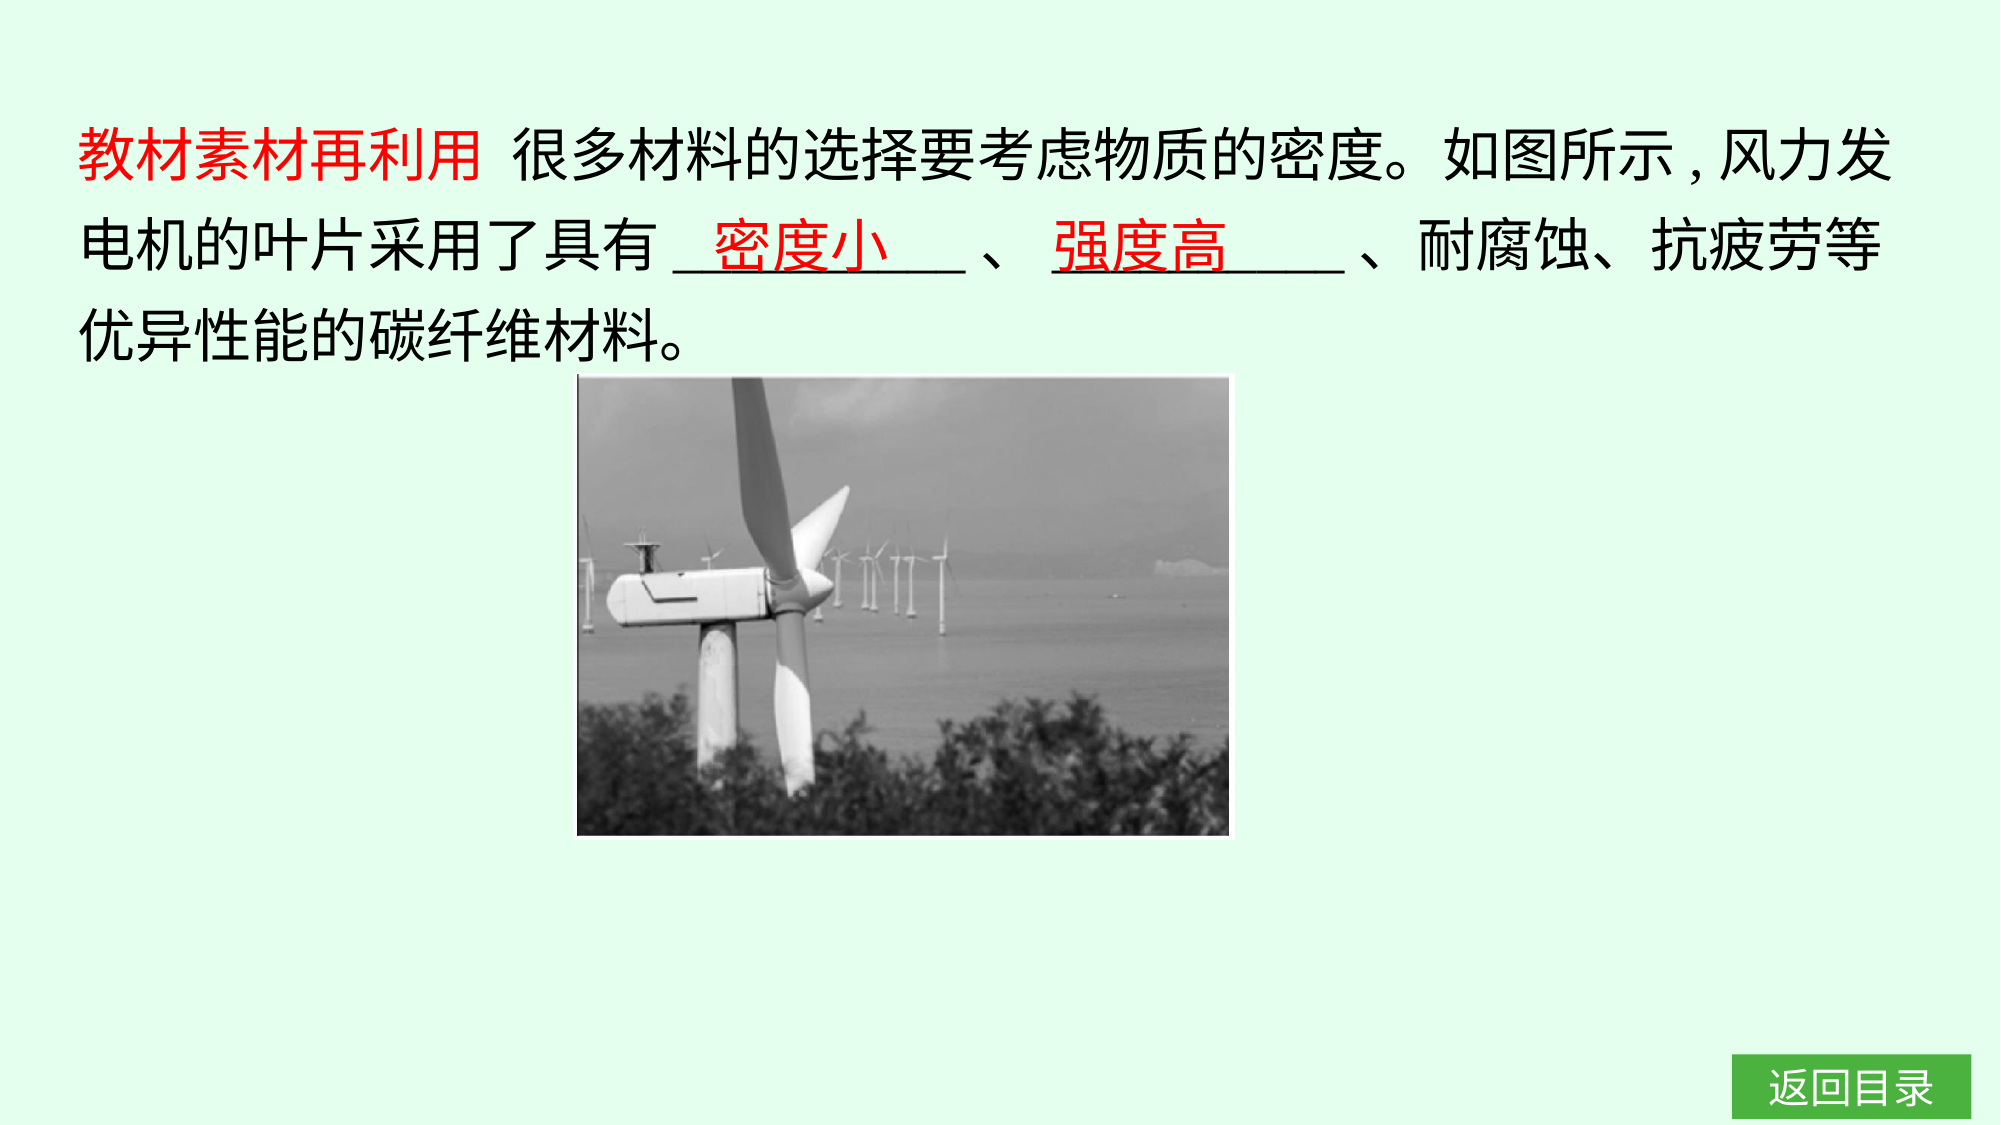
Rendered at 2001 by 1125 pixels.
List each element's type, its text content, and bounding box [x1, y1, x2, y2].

text_box 教材素材再利用 很多材料的选择要考虑物质的密度。如图所示,风力发电机的叶片采用了具有__________、__________、耐腐蚀、抗疲劳等优异性能的碳纤维材料。 [62, 89, 1938, 377]
text_box 强度高 [1038, 180, 1257, 287]
text_box 密度小 [699, 180, 917, 287]
picture [573, 373, 1235, 840]
